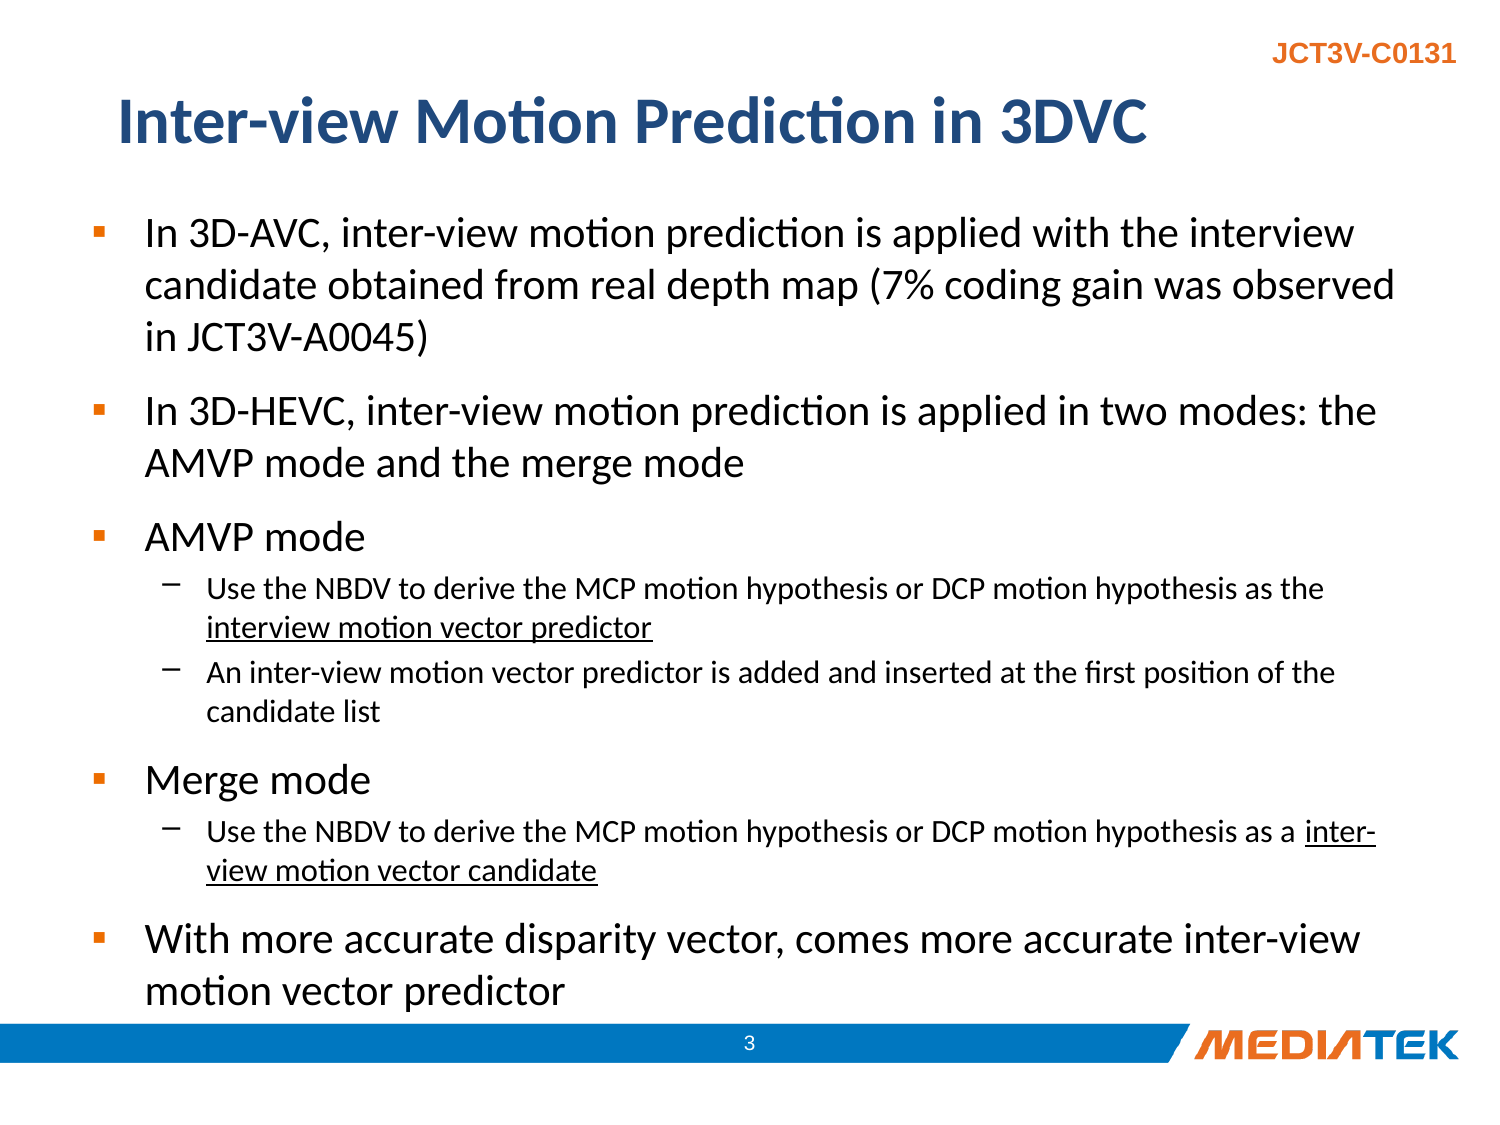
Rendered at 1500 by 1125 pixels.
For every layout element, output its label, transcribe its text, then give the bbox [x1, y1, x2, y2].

picture [0, 1023, 711, 1063]
slide_number 2 [711, 1022, 789, 1090]
title Inter-view Motion Prediction in 3DVC [101, 62, 1425, 172]
list In 3D-AVC, inter-view motion prediction is applied with the interview candidate obtained from real depth map (7% coding gain was observed in JCT3V-A0045) In 3D-HEVC, inter-view motion prediction is applied in two modes: the AMVP mode and the merge mode AMVP mode Use the NBDV to derive the MCP motion hypothesis or DCP motion hypothesis as the interview motion vector predictor An inter-view motion vector predictor is added and inserted at the first position of the candidate list Merge mode Use the NBDV to derive the MCP motion hypothesis or DCP motion hypothesis as a inter-view motion vector candidate With more accurate disparity vector, comes more accurate inter-view motion vector predictor [76, 196, 1422, 1023]
picture [789, 1023, 1459, 1063]
